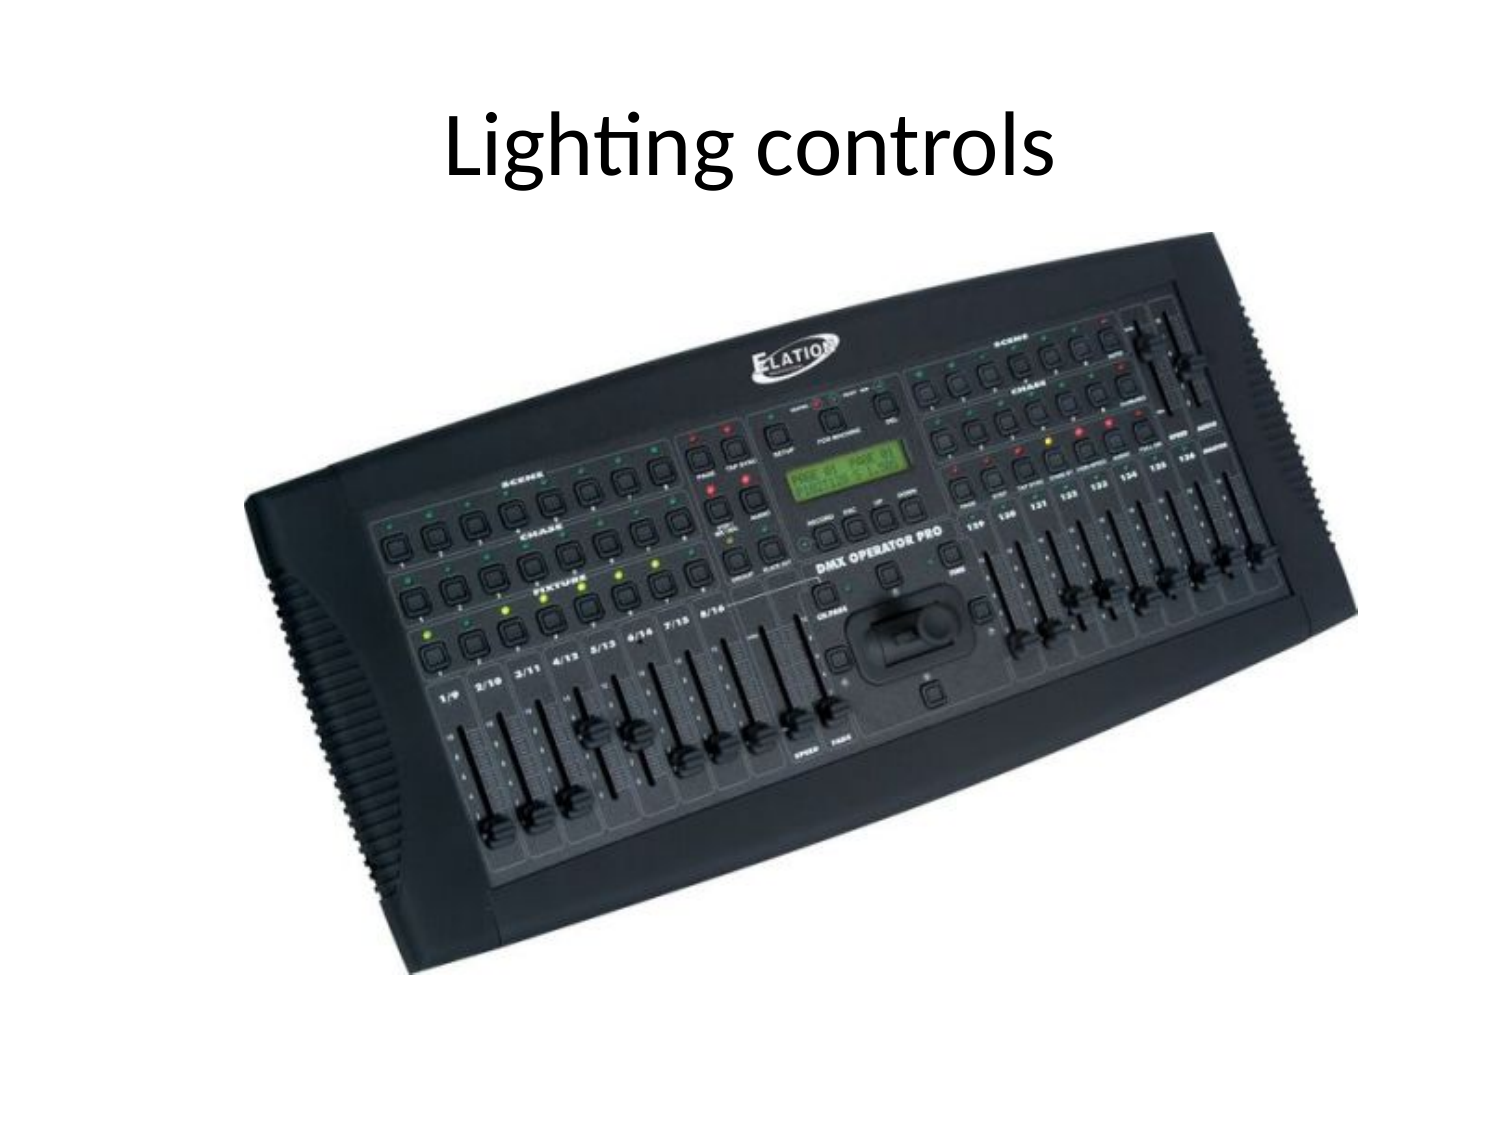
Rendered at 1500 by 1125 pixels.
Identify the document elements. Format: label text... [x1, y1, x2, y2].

picture [244, 232, 1358, 975]
title Lighting controls [75, 45, 1425, 233]
